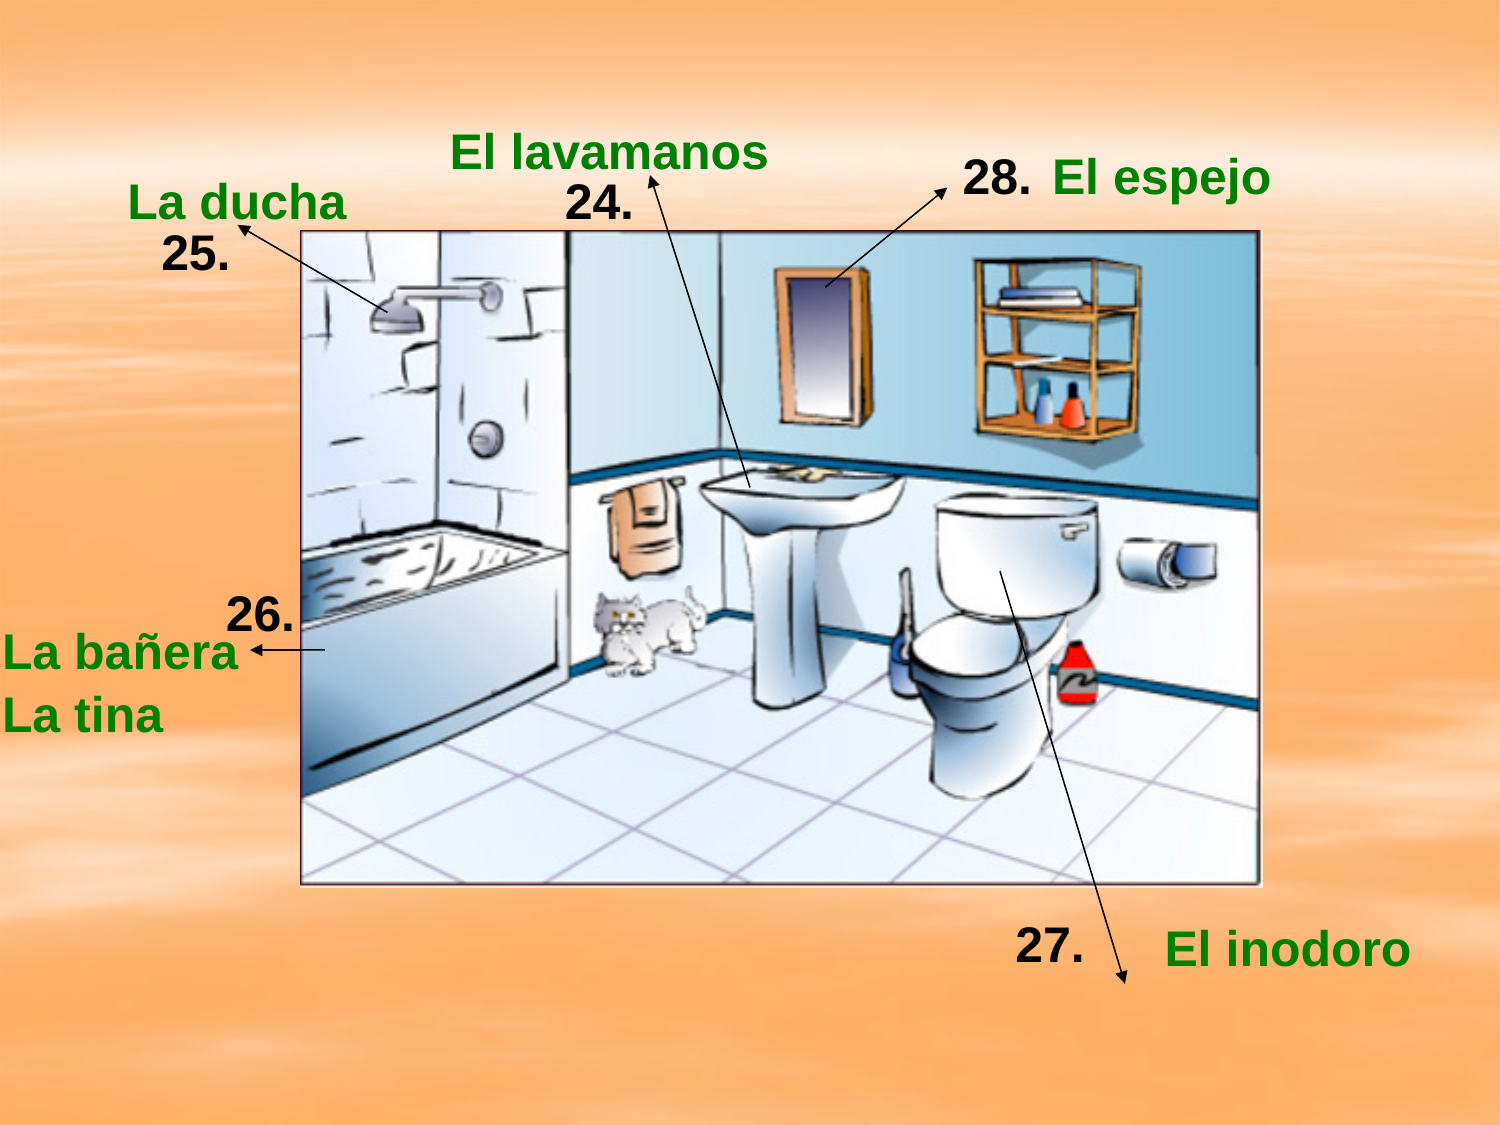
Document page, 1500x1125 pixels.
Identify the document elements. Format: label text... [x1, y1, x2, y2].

text_box 25. [146, 213, 246, 288]
text_box 28. [948, 137, 1037, 213]
text_box [1098, 896, 1128, 984]
text_box [897, 187, 948, 228]
text_box El lavamanos [434, 112, 800, 188]
text_box La tina [0, 674, 294, 750]
text_box 26. [211, 574, 294, 649]
text_box La bañera [0, 612, 294, 674]
text_box La ducha [112, 162, 478, 238]
text_box 24. [550, 162, 650, 228]
text_box 27. [1000, 904, 1100, 980]
text_box El inodoro [1149, 908, 1500, 984]
picture [299, 230, 1263, 888]
text_box El espejo [1037, 137, 1403, 213]
